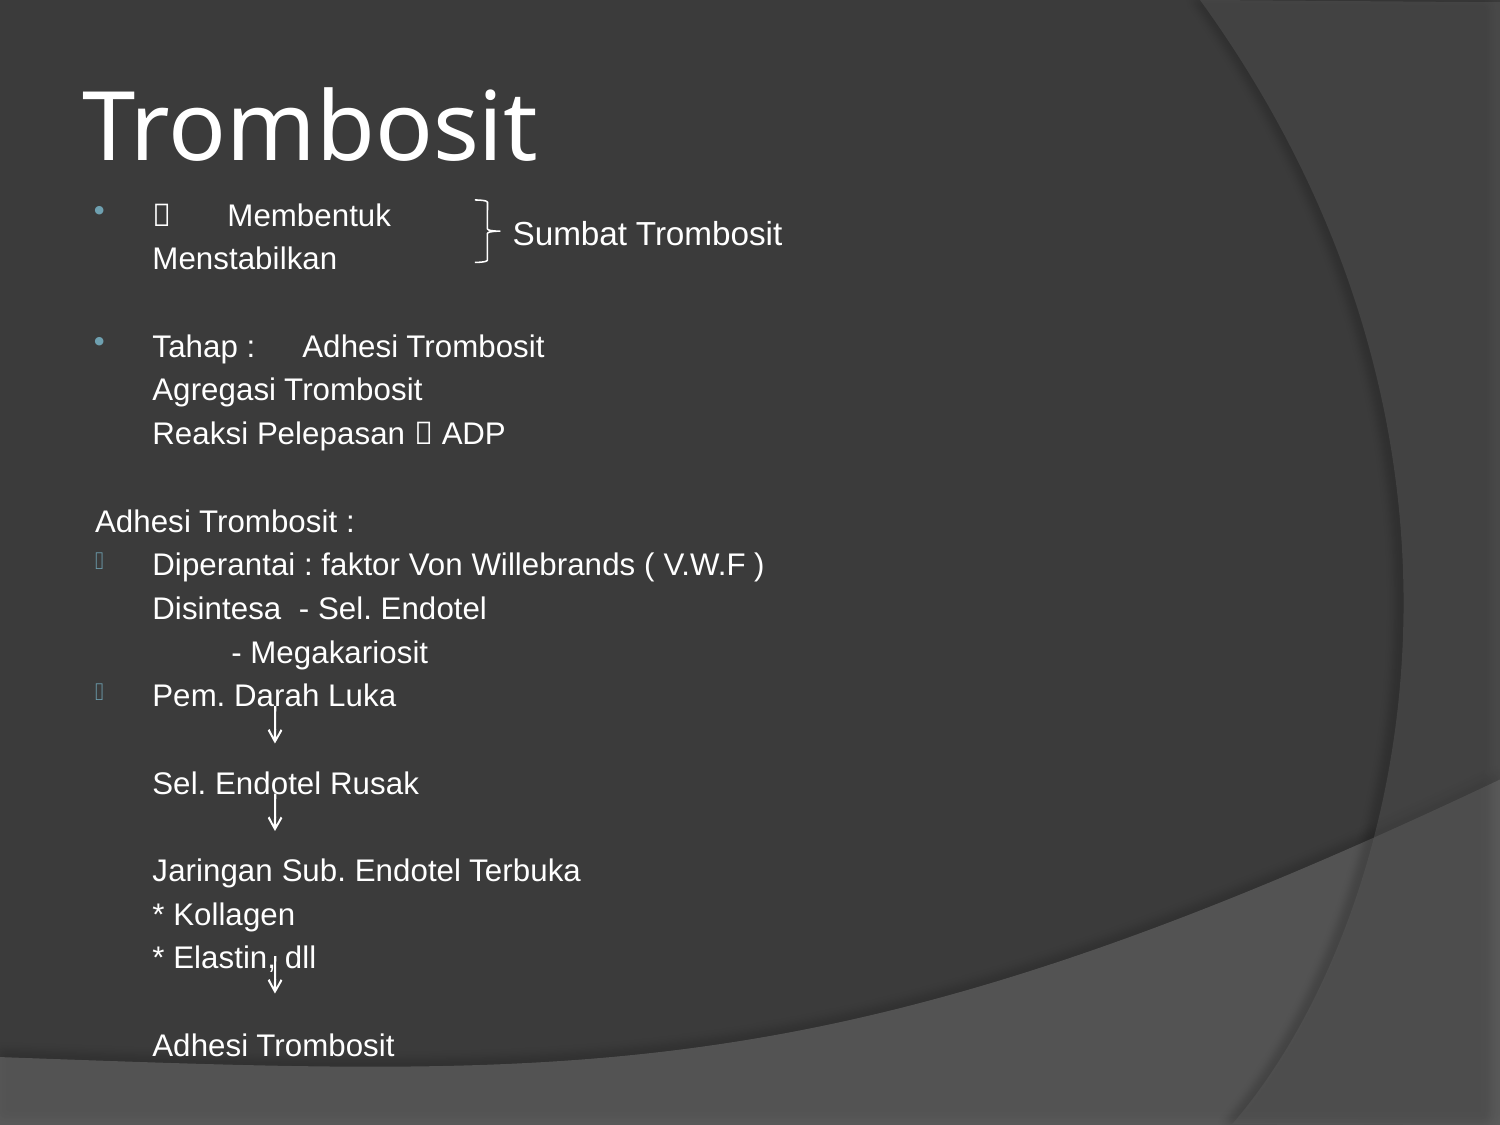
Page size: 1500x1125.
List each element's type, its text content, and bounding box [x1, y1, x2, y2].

text_box [474, 199, 498, 264]
text_box Sumbat Trombosit [498, 204, 848, 260]
title Trombosit [75, 45, 1300, 187]
list  Membentuk Menstabilkan Tahap : Adhesi Trombosit Agregasi Trombosit Reaksi Pelepasan  ADP Adhesi Trombosit : Diperantai : faktor Von Willebrands ( V.W.F ) Disintesa - Sel. Endotel - Megakariosit Pem. Darah Luka Sel. Endotel Rusak Jaringan Sub. Endotel Terbuka * Kollagen * Elastin, dll Adhesi Trombosit [75, 187, 1300, 1075]
